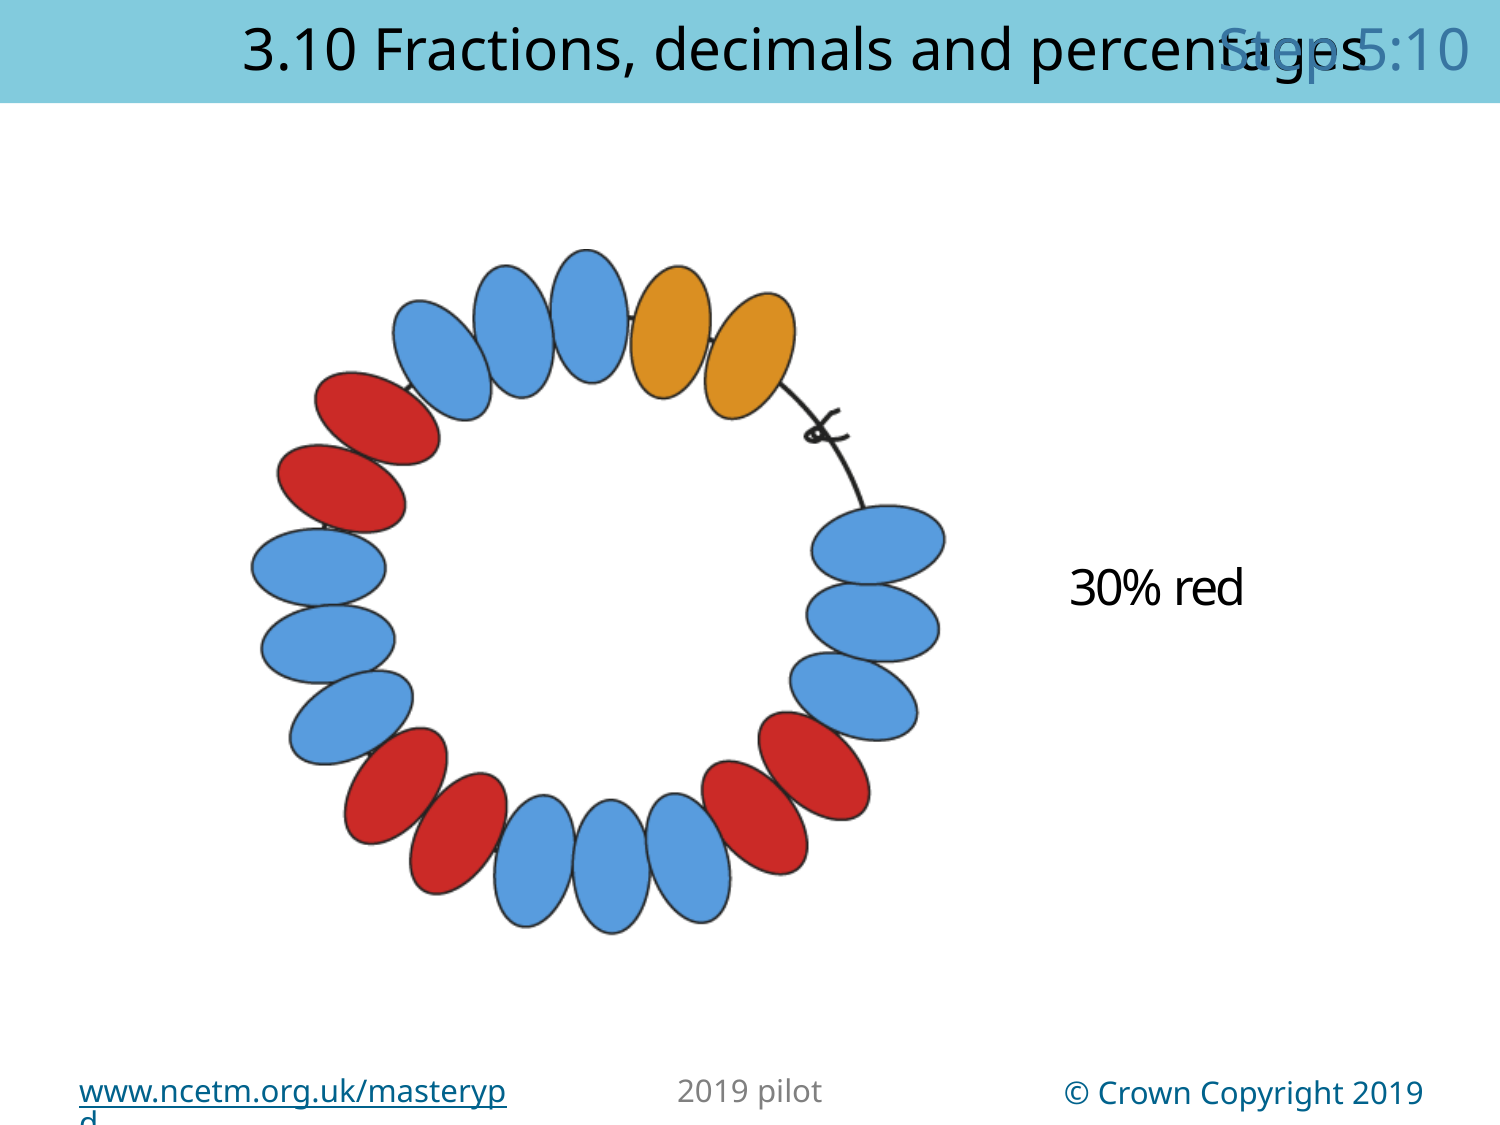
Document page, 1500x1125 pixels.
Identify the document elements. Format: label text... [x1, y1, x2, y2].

picture [64, 249, 1246, 975]
list Step 5:10 [0, 0, 1500, 104]
